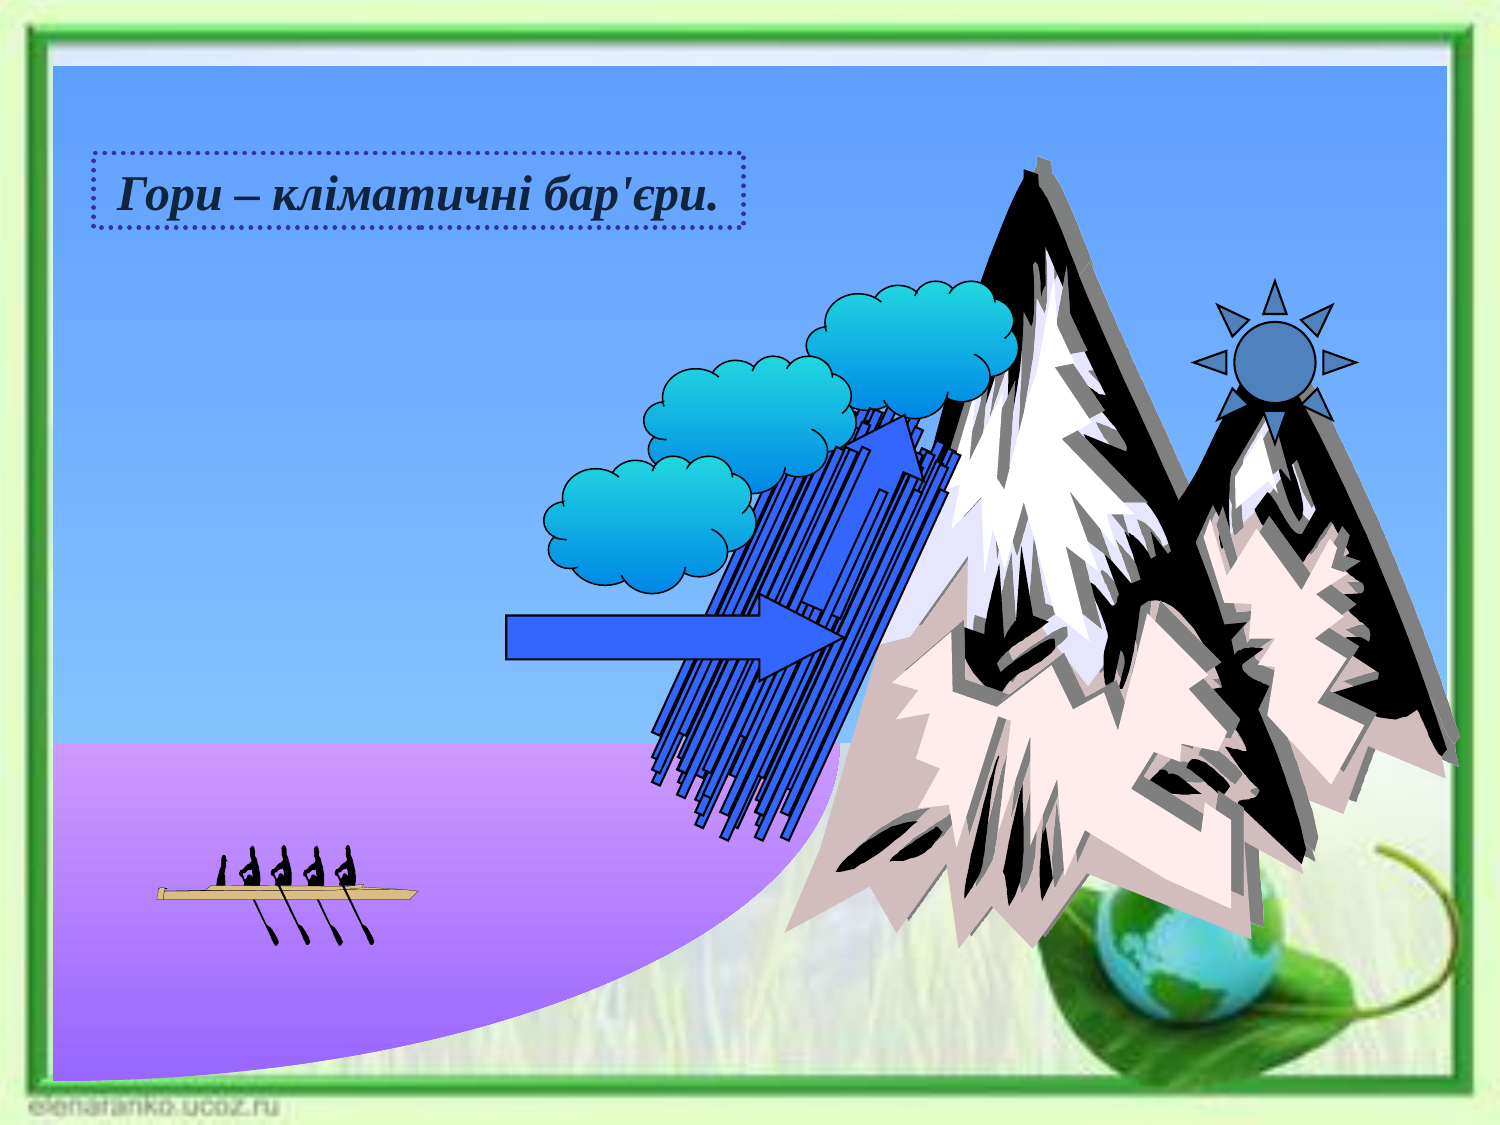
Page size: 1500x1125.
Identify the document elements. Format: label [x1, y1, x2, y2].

text_box [731, 691, 750, 832]
picture [0, 0, 1500, 1125]
text_box [52, 66, 1448, 1082]
text_box [874, 628, 882, 820]
text_box [755, 431, 869, 857]
text_box [506, 455, 844, 682]
text_box [731, 840, 750, 844]
text_box [768, 343, 869, 354]
text_box [643, 356, 907, 619]
